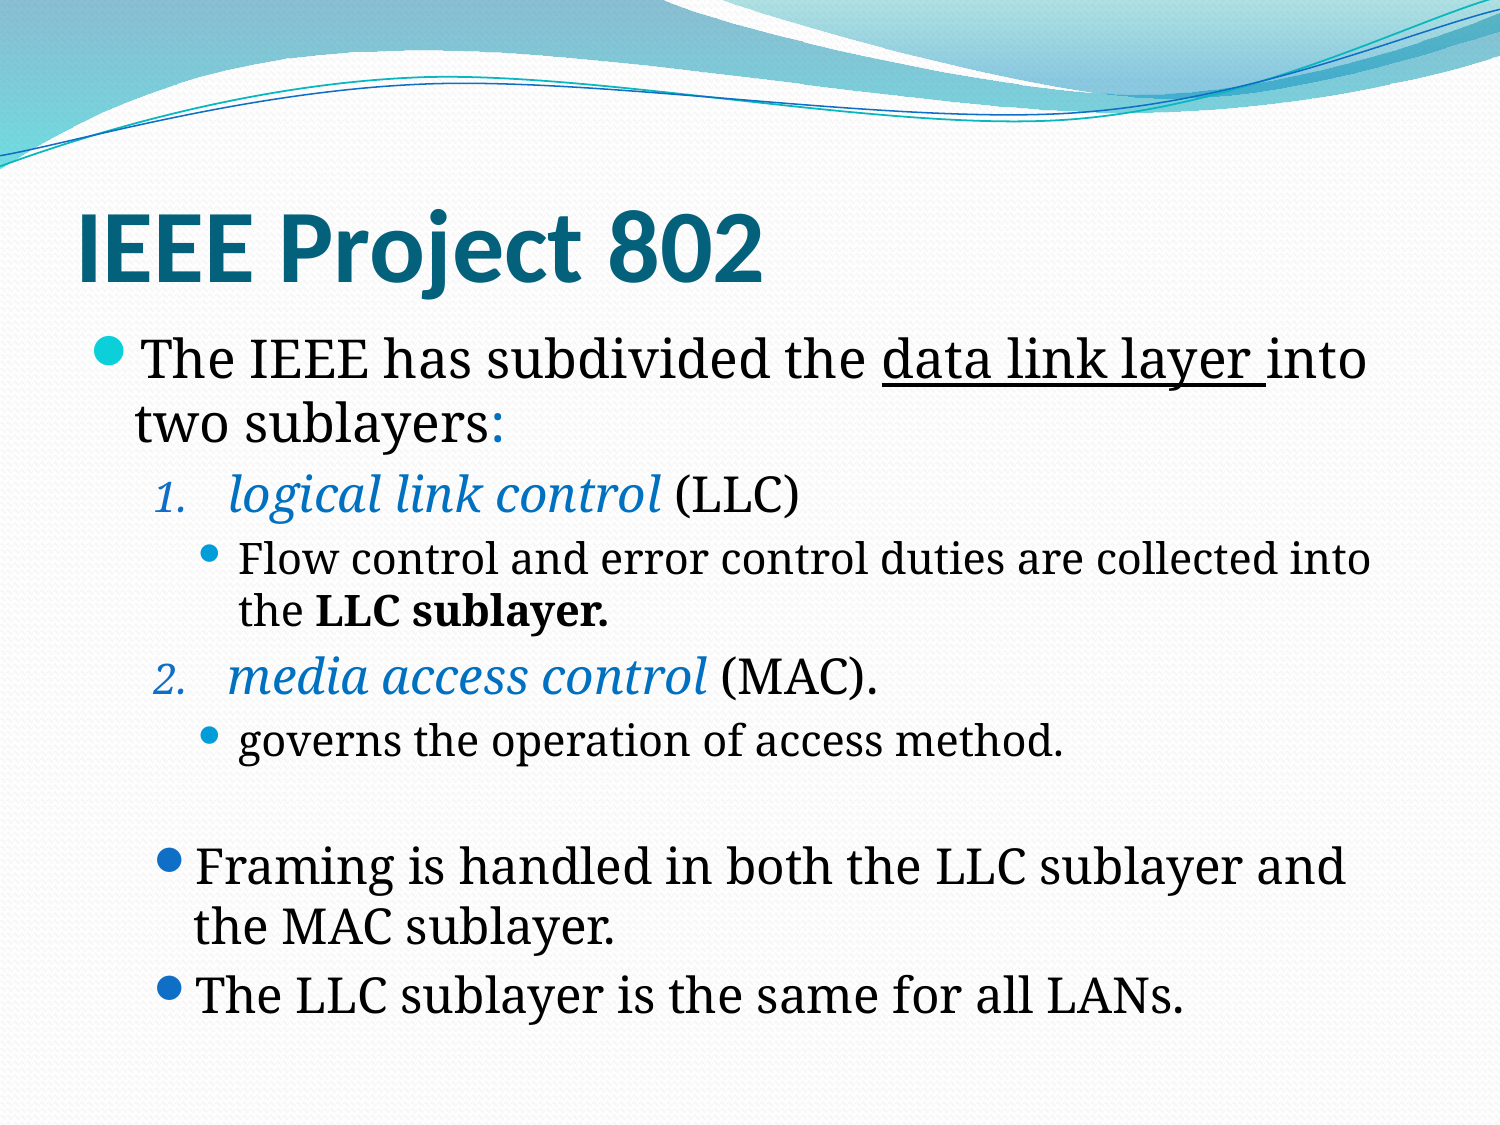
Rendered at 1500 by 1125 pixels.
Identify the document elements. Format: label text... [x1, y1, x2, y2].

title IEEE Project 802 [75, 115, 1425, 303]
list The IEEE has subdivided the data link layer into two sublayers: logical link control (LLC) Flow control and error control duties are collected into the LLC sublayer. media access control (MAC). governs the operation of access method. Framing is handled in both the LLC sublayer and the MAC sublayer. The LLC sublayer is the same for all LANs. [75, 317, 1425, 1038]
